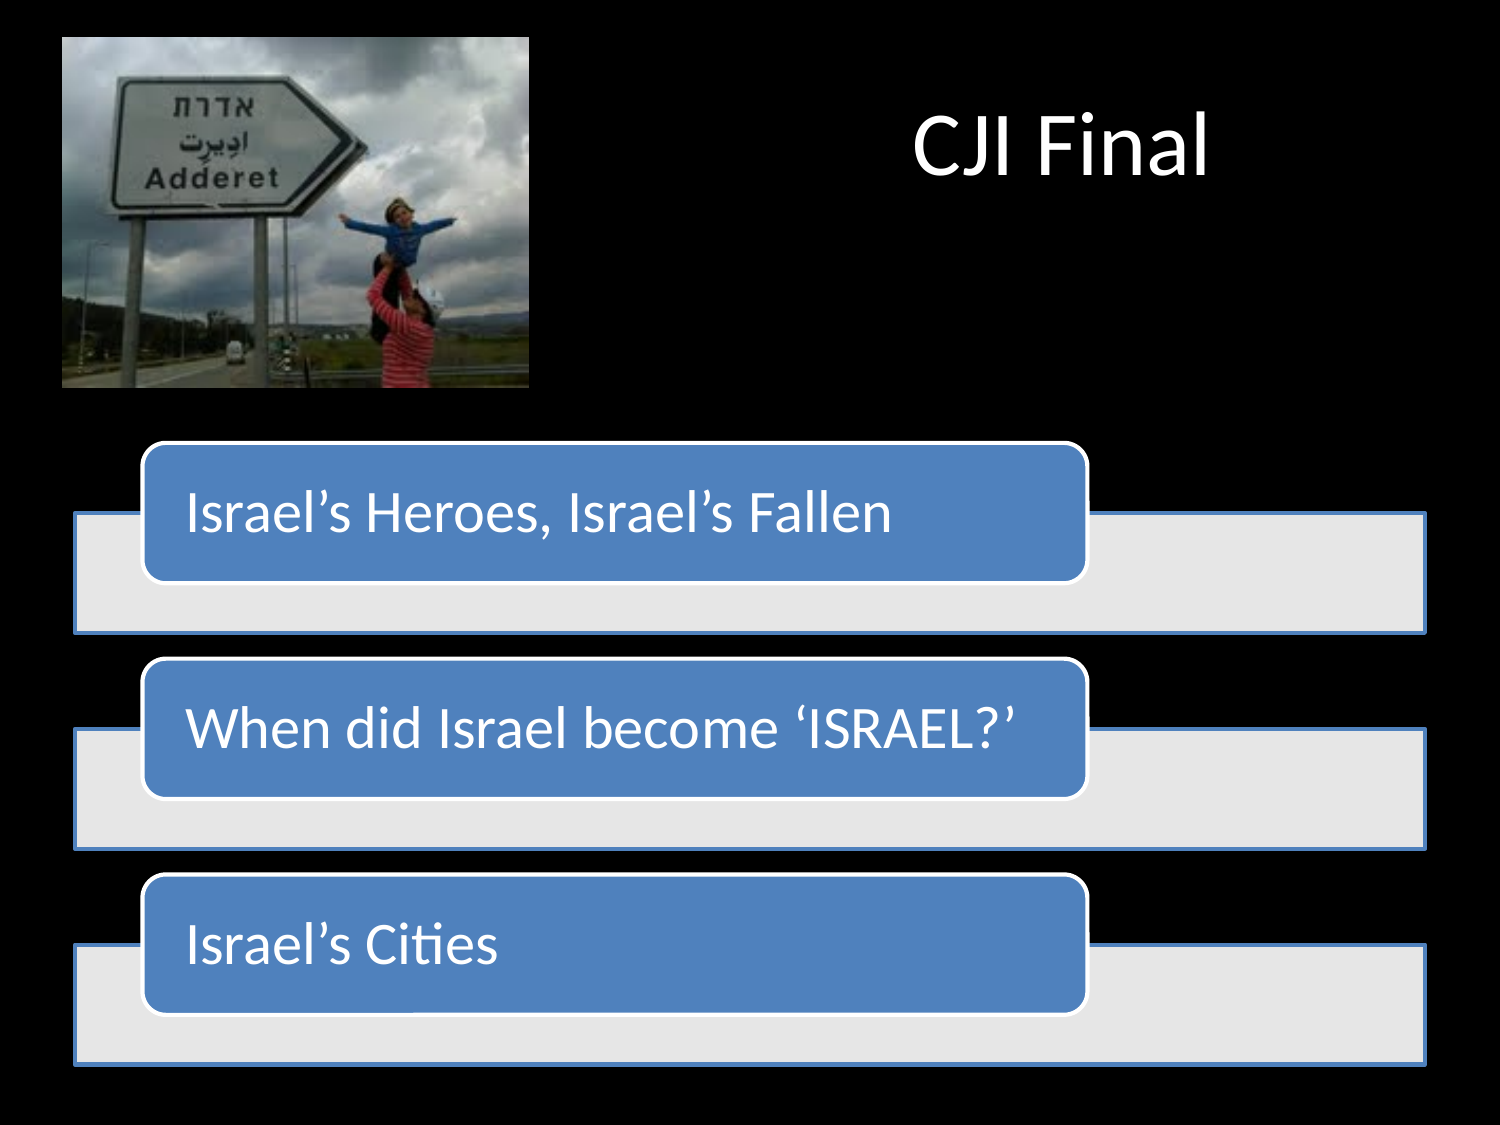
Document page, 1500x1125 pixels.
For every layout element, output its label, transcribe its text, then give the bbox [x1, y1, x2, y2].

title CJI Final [699, 45, 1425, 233]
picture [62, 37, 529, 388]
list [74, 382, 1426, 1125]
